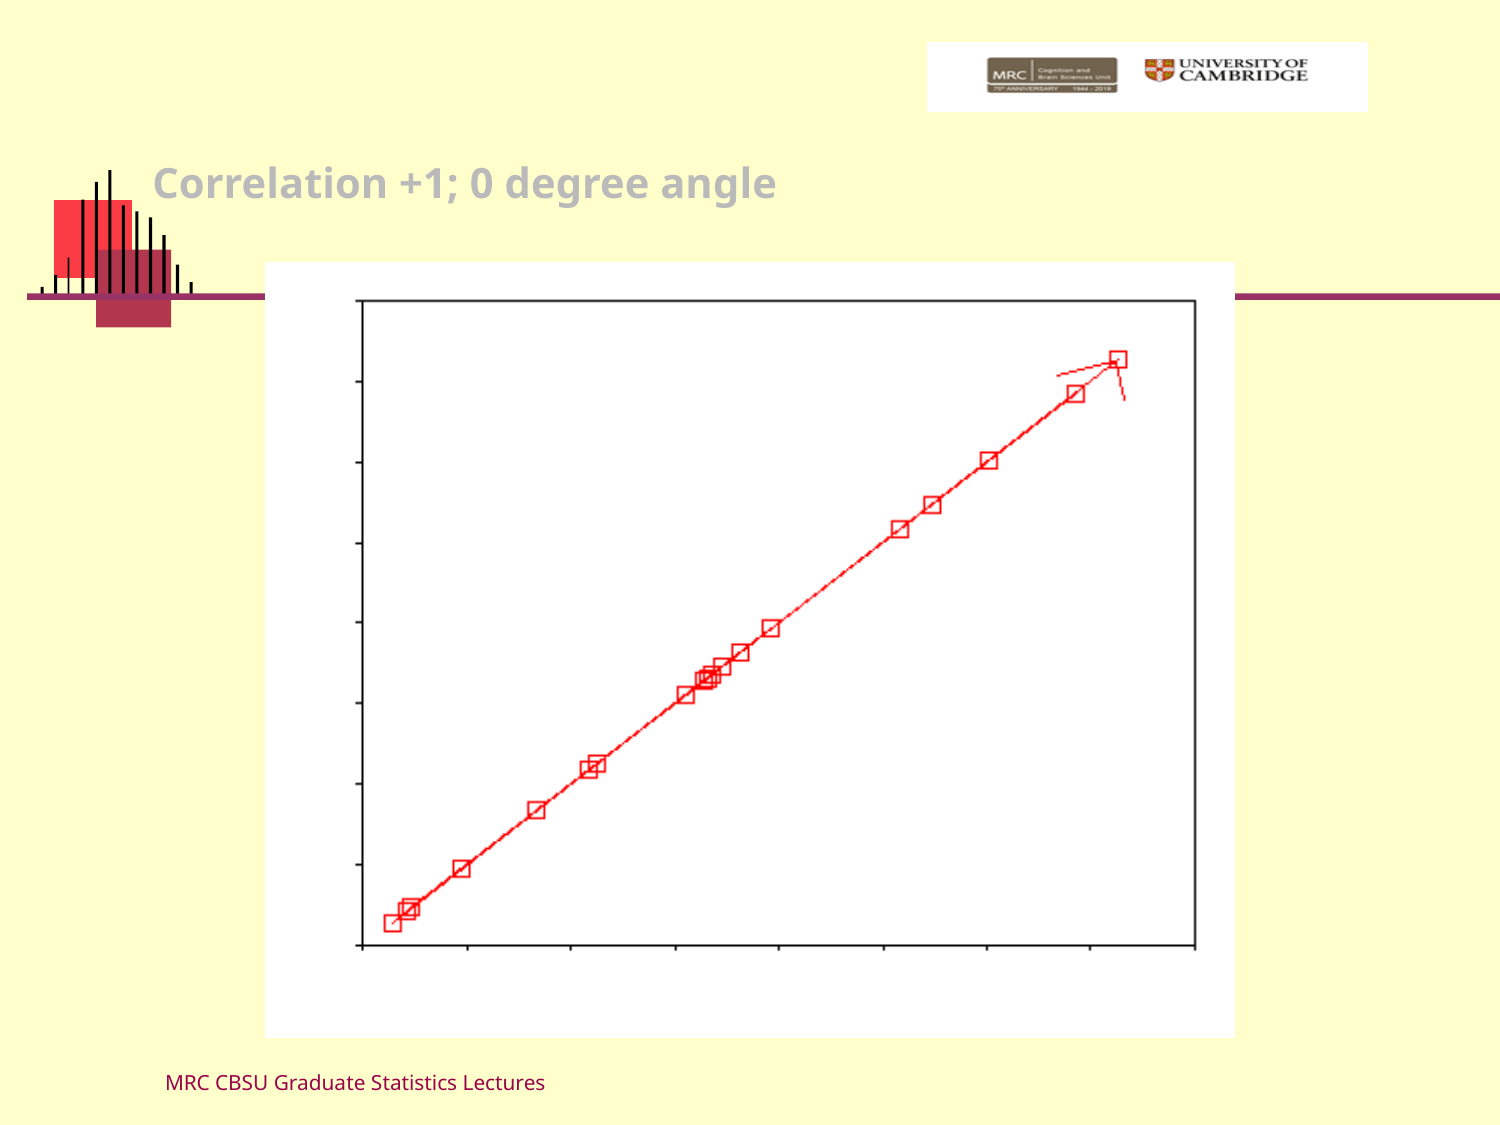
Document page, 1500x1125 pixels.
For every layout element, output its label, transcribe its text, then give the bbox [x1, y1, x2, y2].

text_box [265, 262, 1235, 1038]
title Correlation +1; 0 degree angle [137, 137, 988, 233]
footer MRC CBSU Graduate Statistics Lectures [149, 1062, 988, 1101]
picture [927, 42, 1368, 112]
